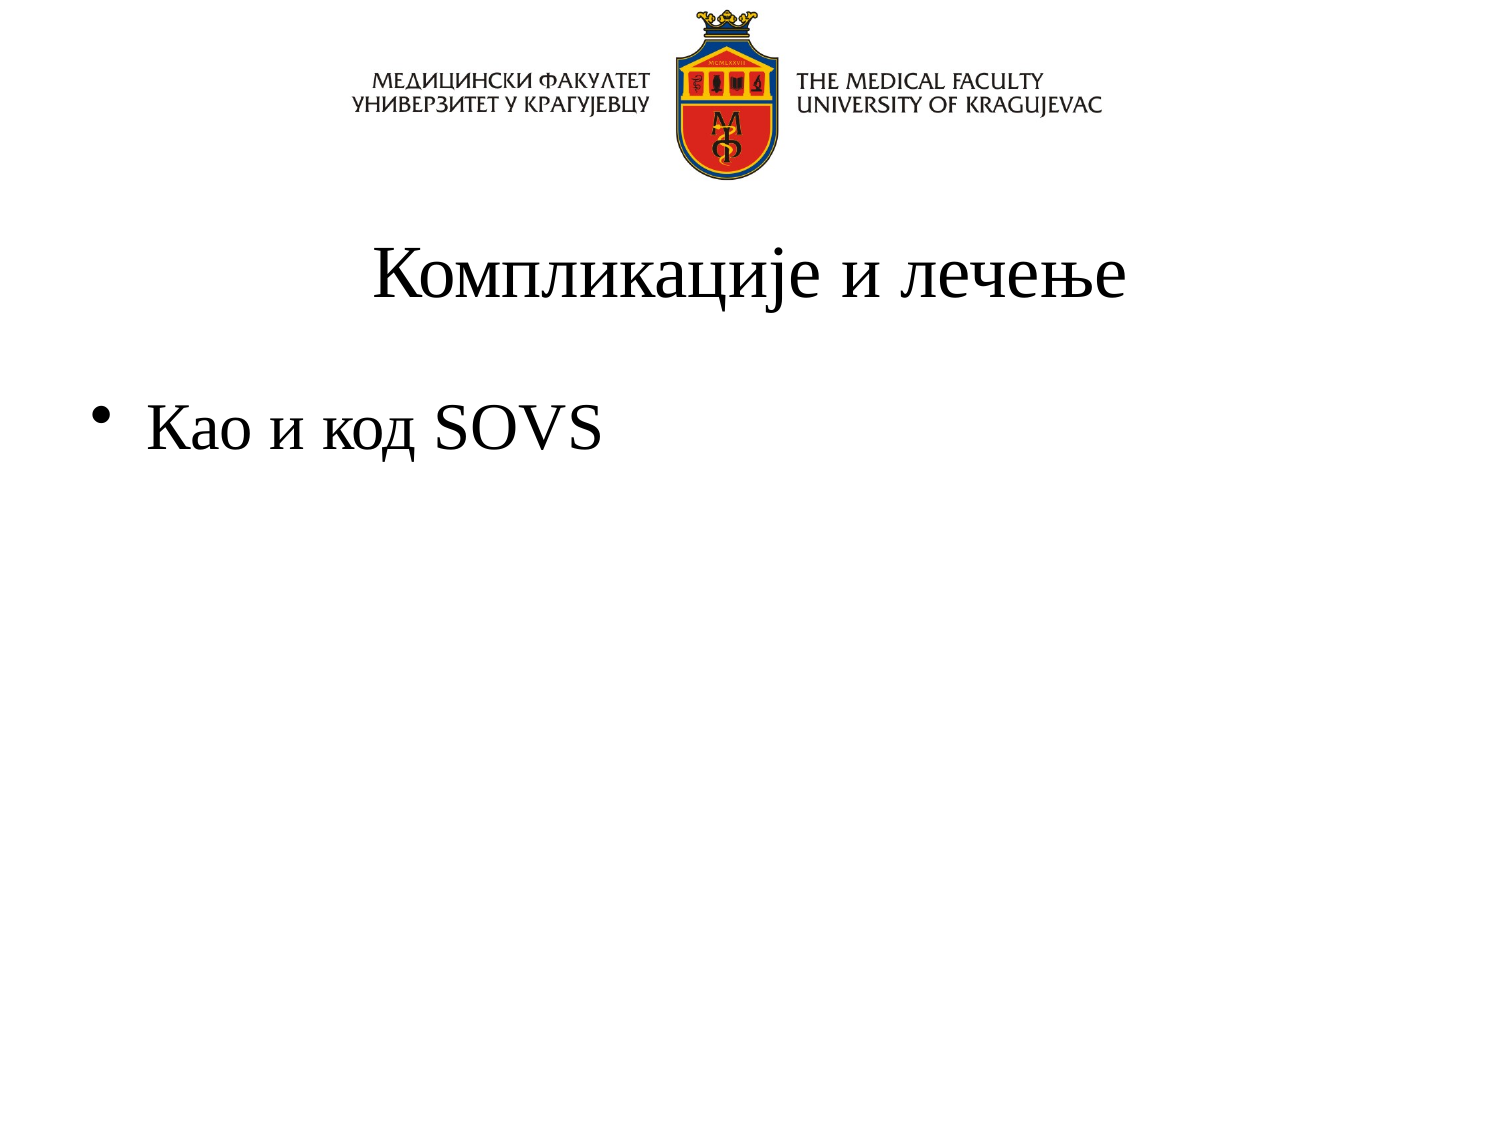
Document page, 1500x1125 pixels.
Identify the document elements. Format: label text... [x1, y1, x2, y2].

list Као и код SOVS [75, 375, 1425, 1118]
picture [328, 0, 1125, 174]
title Компликације и лечење [75, 174, 1425, 362]
